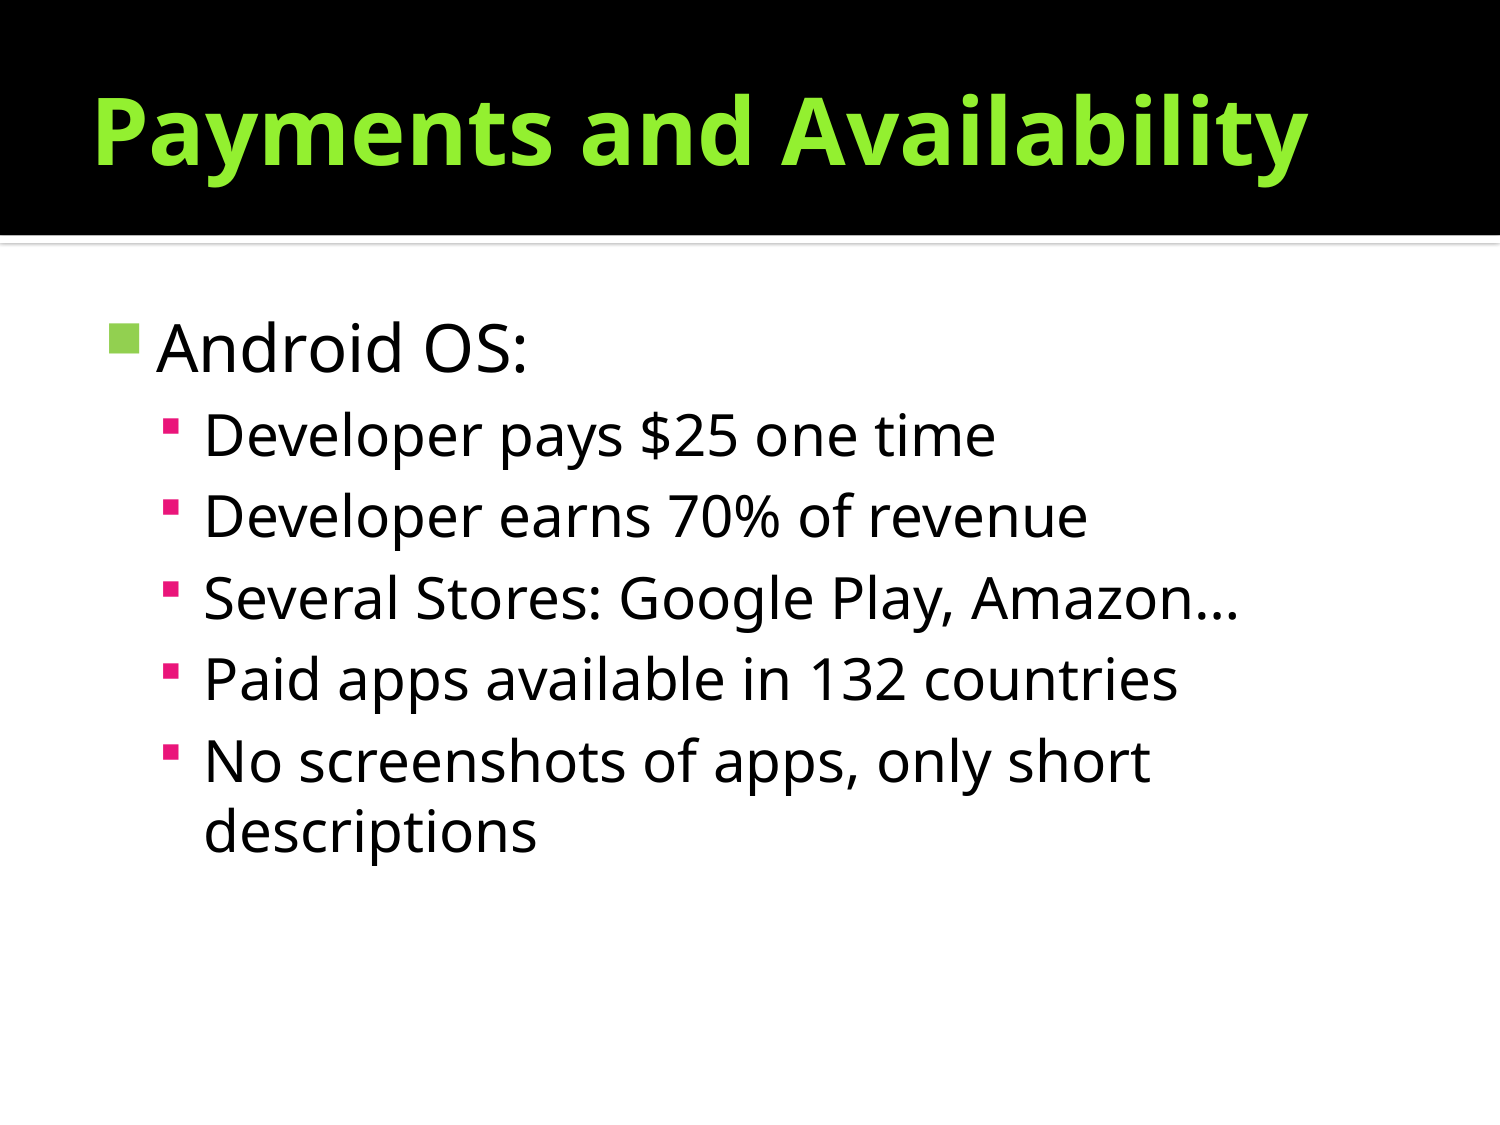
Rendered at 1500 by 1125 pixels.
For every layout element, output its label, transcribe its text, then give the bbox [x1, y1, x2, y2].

list Android OS: Developer pays $25 one time Developer earns 70% of revenue Several Stores: Google Play, Amazon… Paid apps available in 132 countries No screenshots of apps, only short descriptions [75, 291, 1425, 1050]
title Payments and Availability [75, 25, 1425, 231]
